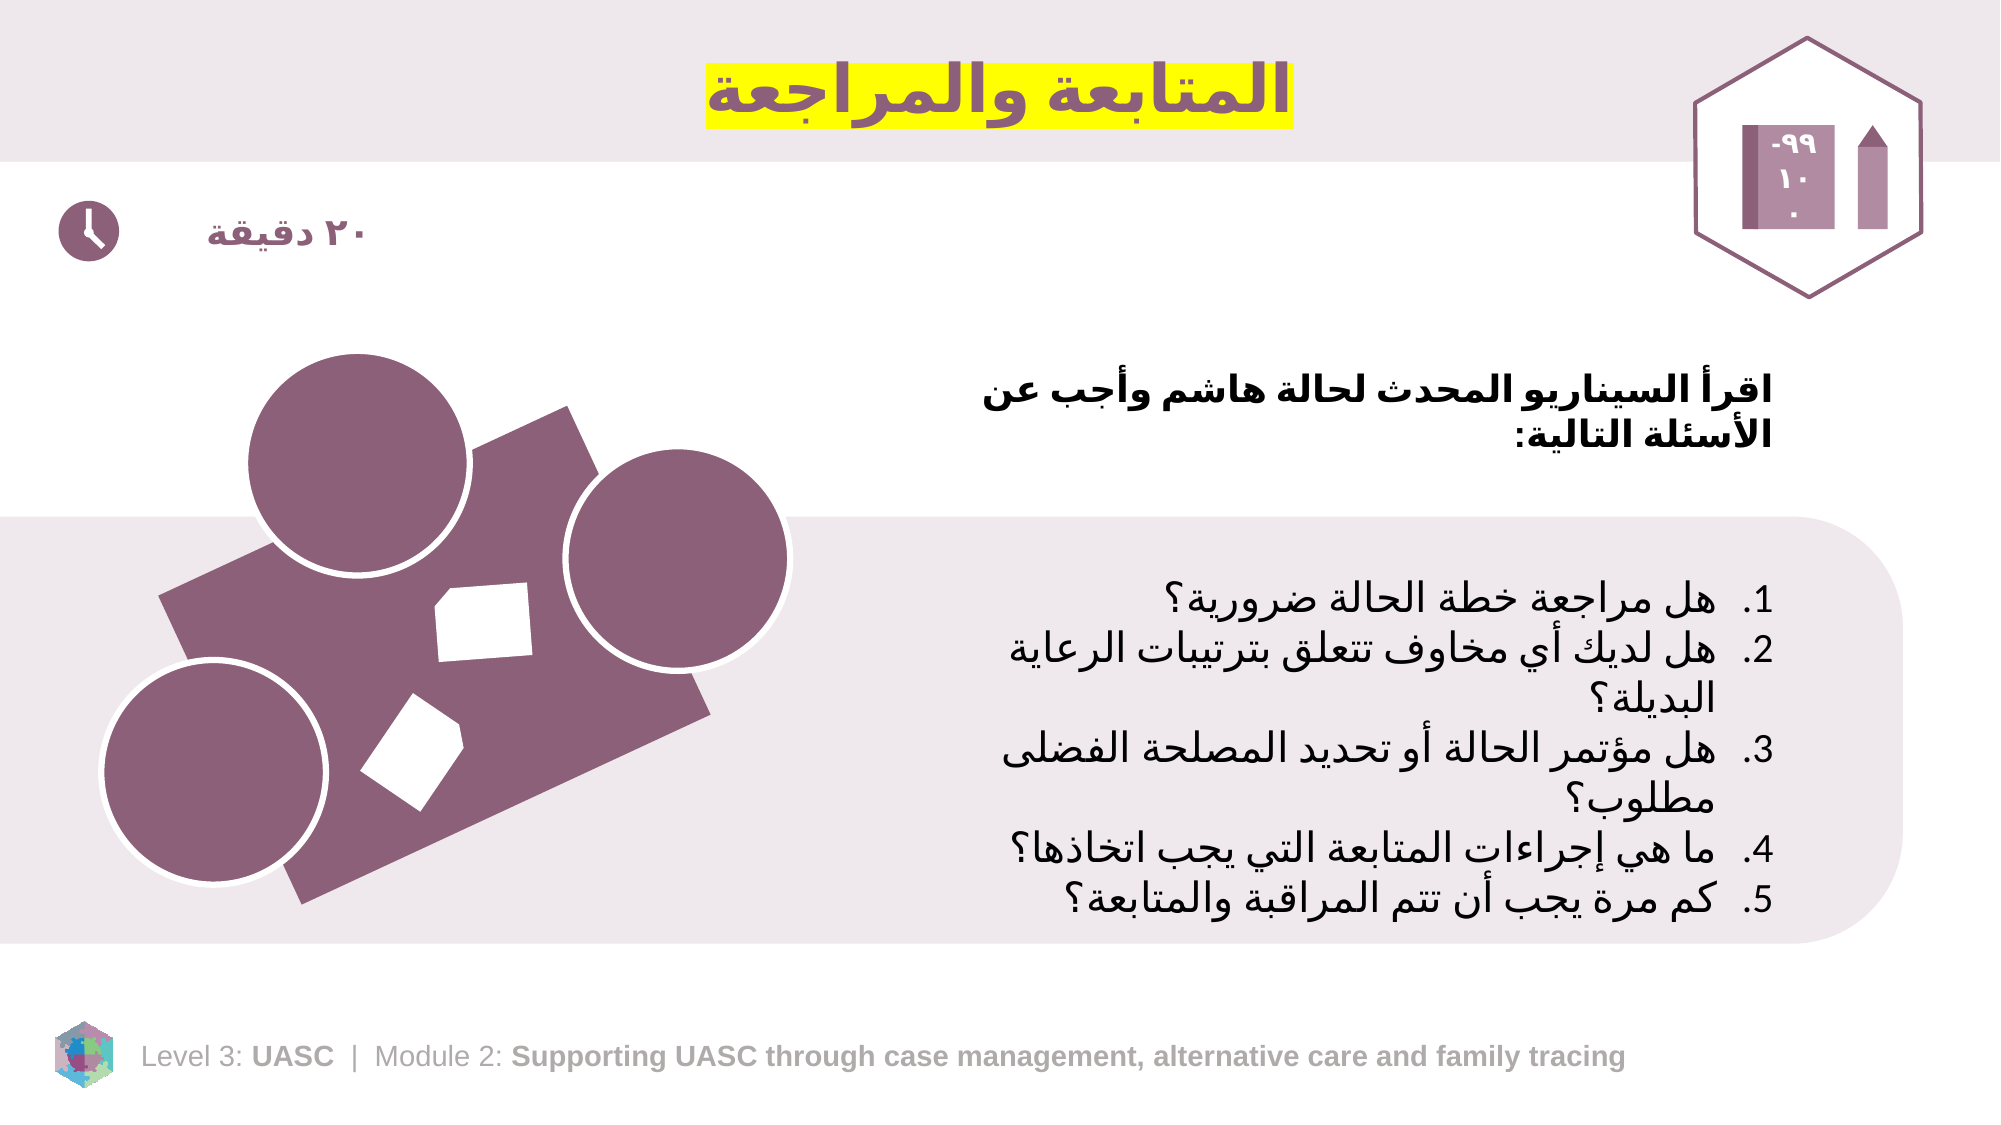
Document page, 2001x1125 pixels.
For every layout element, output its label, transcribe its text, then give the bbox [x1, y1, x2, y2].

text_box [0, 514, 1905, 946]
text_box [58, 200, 120, 262]
text_box هل مراجعة خطة الحالة ضرورية؟ هل لديك أي مخاوف تتعلق بترتيبات الرعاية البديلة؟ هل مؤتمر الحالة أو تحديد المصلحة الفضلى مطلوب؟ ما هي إجراءات المتابعة التي يجب اتخاذها؟ كم مرة يجب أن تتم المراقبة والمتابعة؟ [894, 563, 1789, 929]
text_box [1677, 55, 1939, 281]
title المتابعة والمراجعة [137, 19, 1863, 163]
picture [55, 1021, 113, 1088]
text_box ٢٠ دقيقة [130, 200, 386, 260]
text_box اقرأ السيناريو المحدث لحالة هاشم وأجب عن الأسئلة التالية: [894, 357, 1789, 463]
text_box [40, 340, 777, 831]
